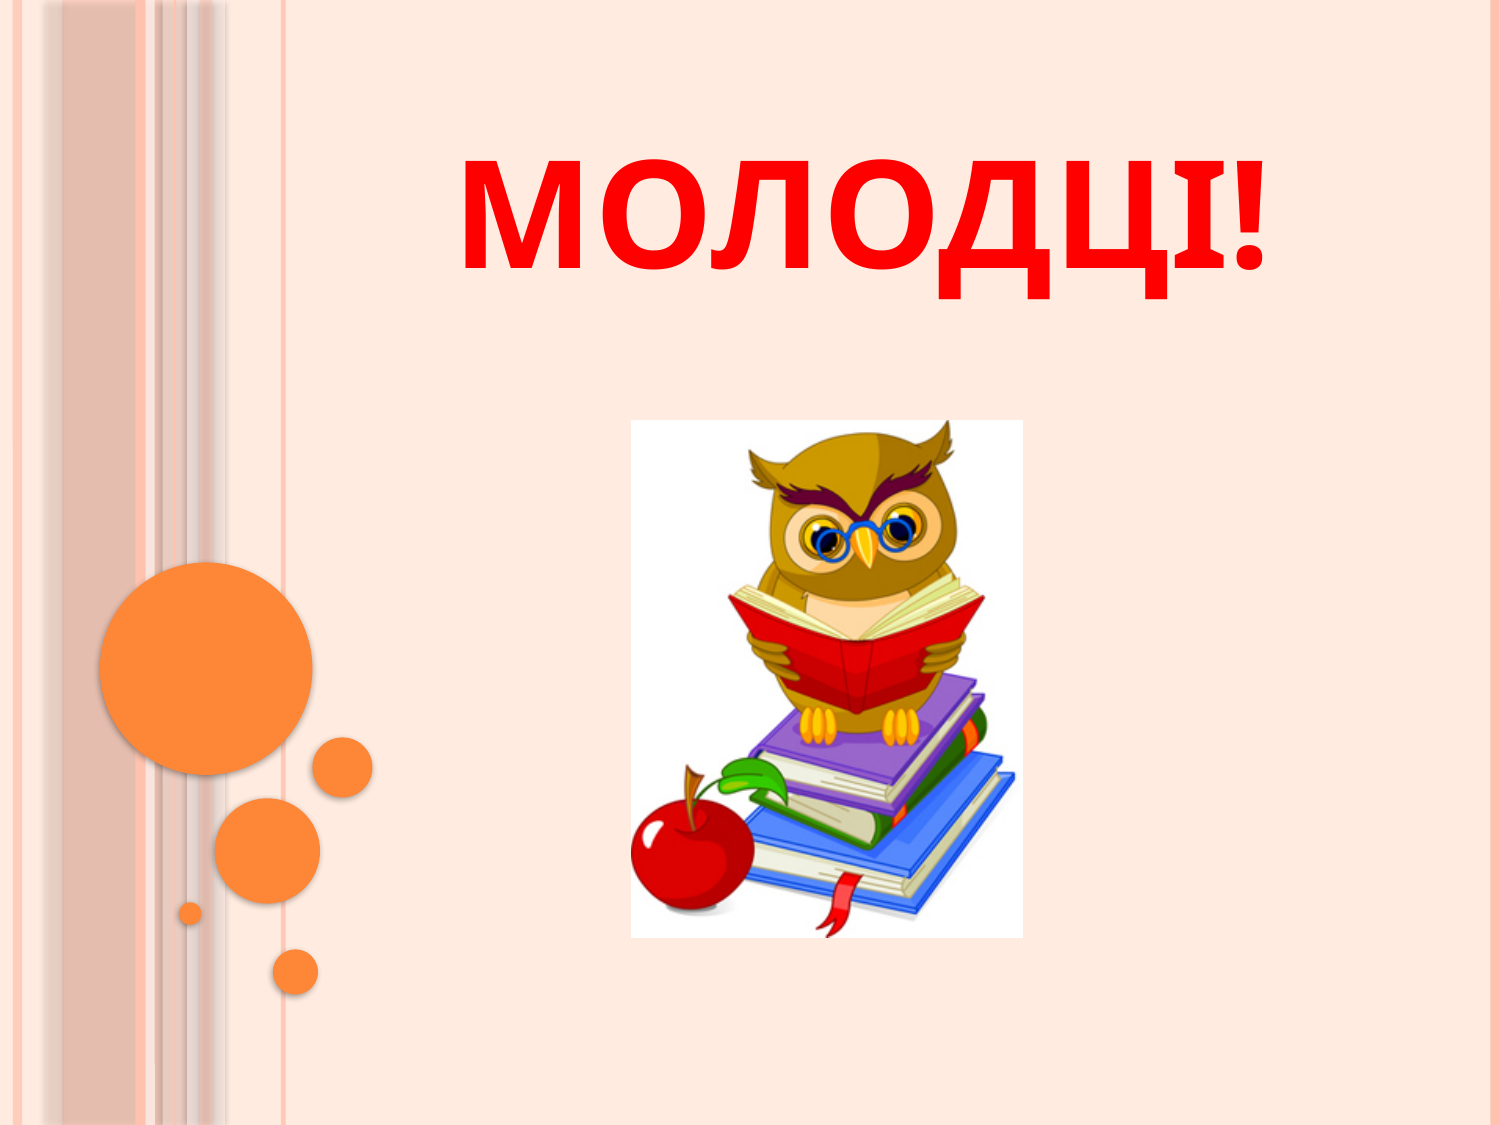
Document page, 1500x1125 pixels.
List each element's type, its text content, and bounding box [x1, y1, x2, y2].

picture [631, 420, 1023, 939]
subtitle МОЛОДЦІ! [360, 78, 1373, 1012]
